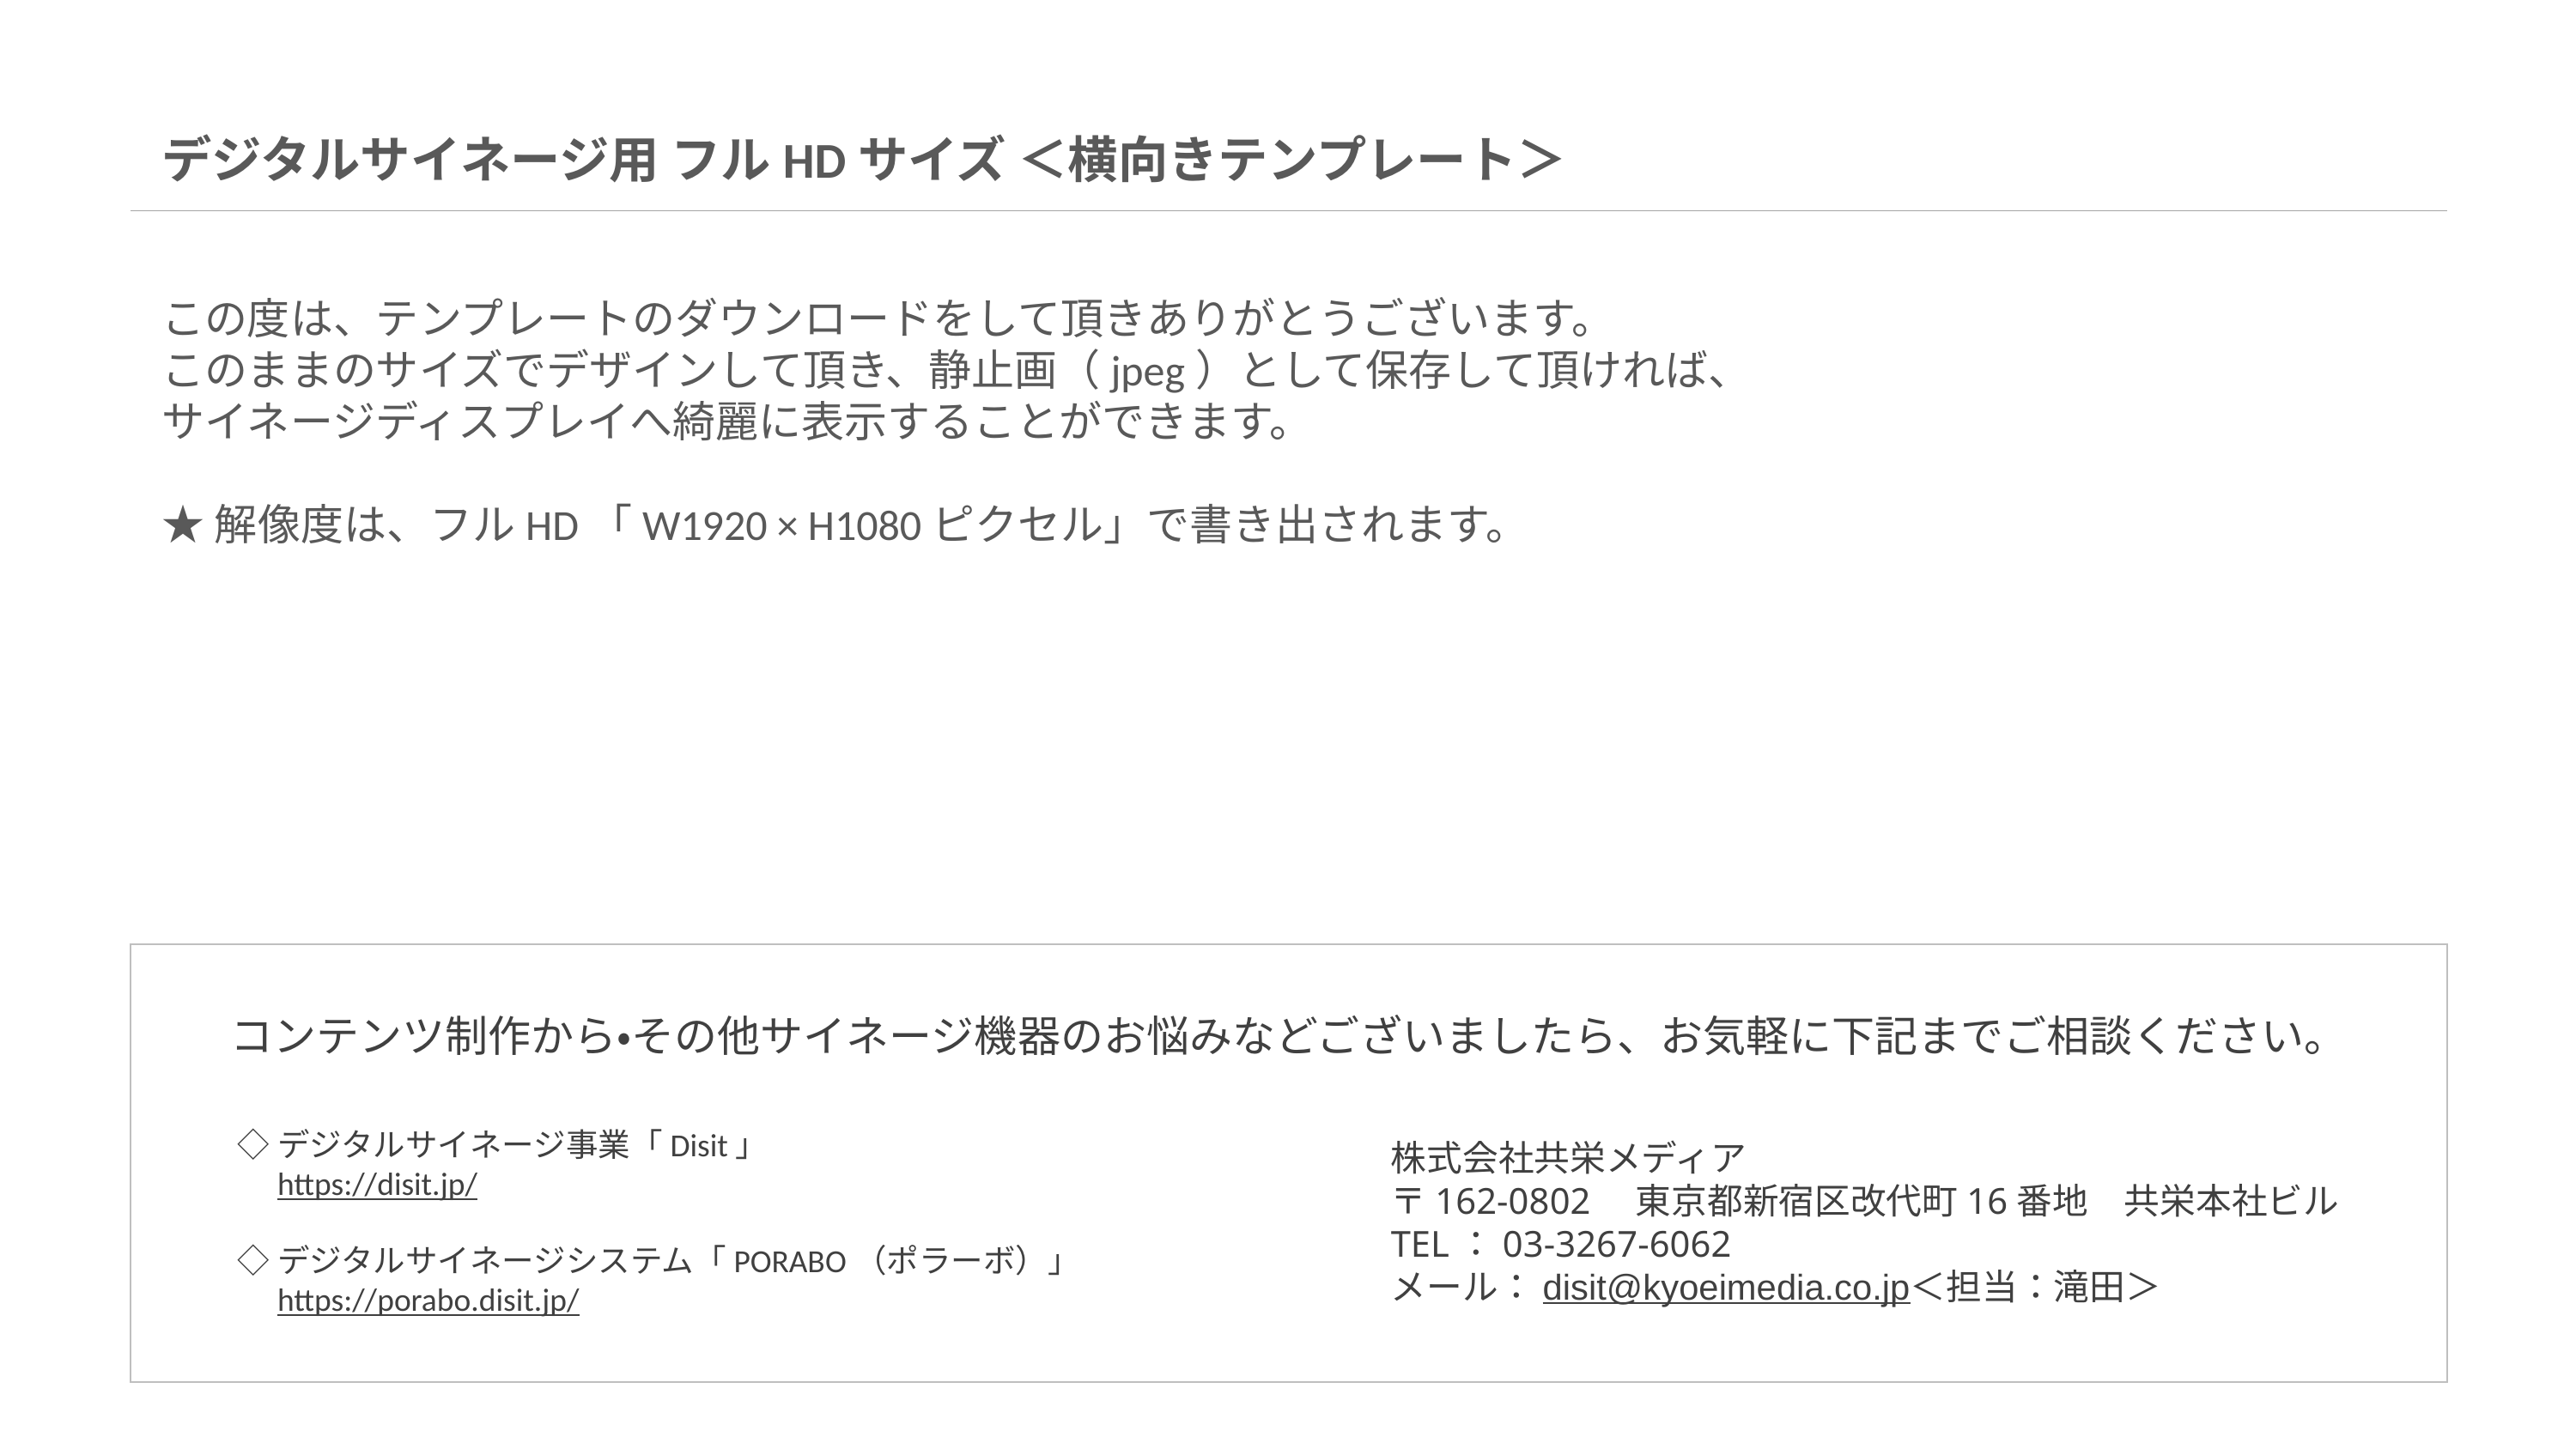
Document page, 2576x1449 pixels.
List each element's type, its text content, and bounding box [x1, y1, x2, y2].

text_box デジタルサイネージ用 フルHDサイズ ＜横向きテンプレート＞ この度は、テンプレートのダウンロードをして頂きありがとうございます。 このままのサイズでデザインして頂き、静止画（jpeg）として保存して頂ければ、 サイネージディスプレイへ綺麗に表示することができます。 ★解像度は、フルHD「W1920 × H1080ピクセル」で書き出されます。 [149, 121, 1765, 210]
text_box デジタルサイネージ用 フルHDサイズ ＜横向きテンプレート＞ この度は、テンプレートのダウンロードをして頂きありがとうございます。 このままのサイズでデザインして頂き、静止画（jpeg）として保存して頂ければ、 サイネージディスプレイへ綺麗に表示することができます。 ★解像度は、フルHD「W1920 × H1080ピクセル」で書き出されます。 [149, 211, 1765, 555]
text_box [130, 943, 2448, 1383]
